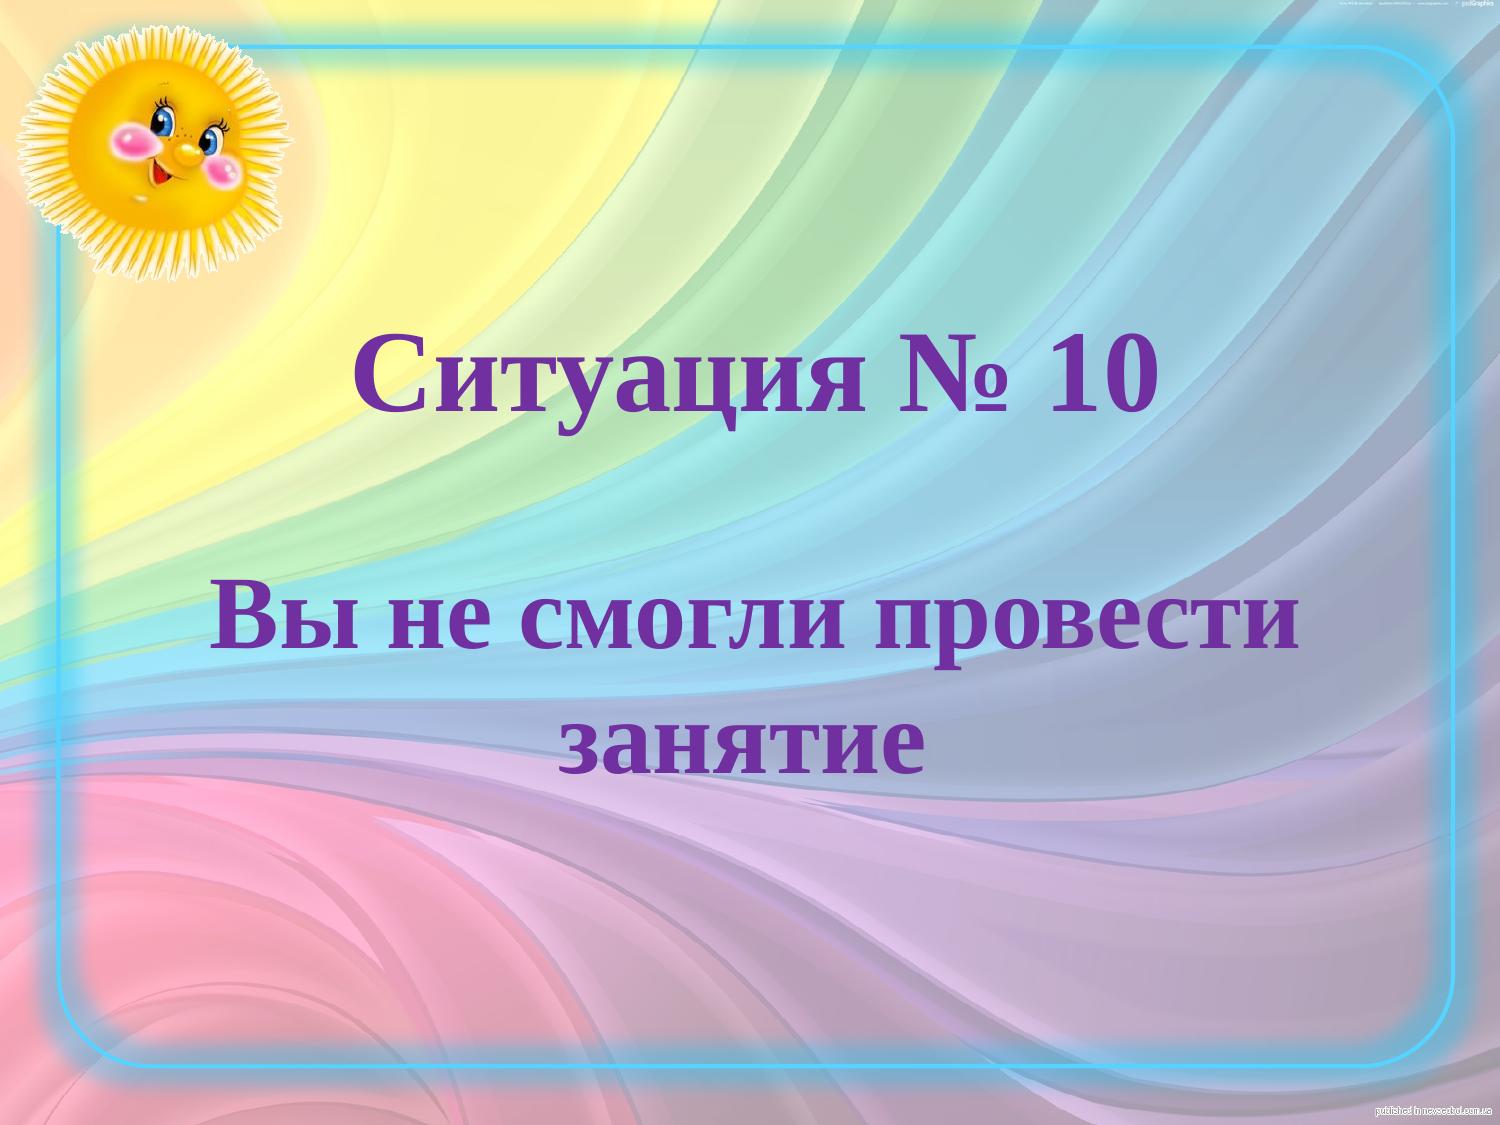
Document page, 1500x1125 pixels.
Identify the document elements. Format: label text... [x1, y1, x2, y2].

picture [11, 11, 340, 340]
title Ситуация № 10 Вы не смогли провести занятие [76, 172, 1436, 1047]
